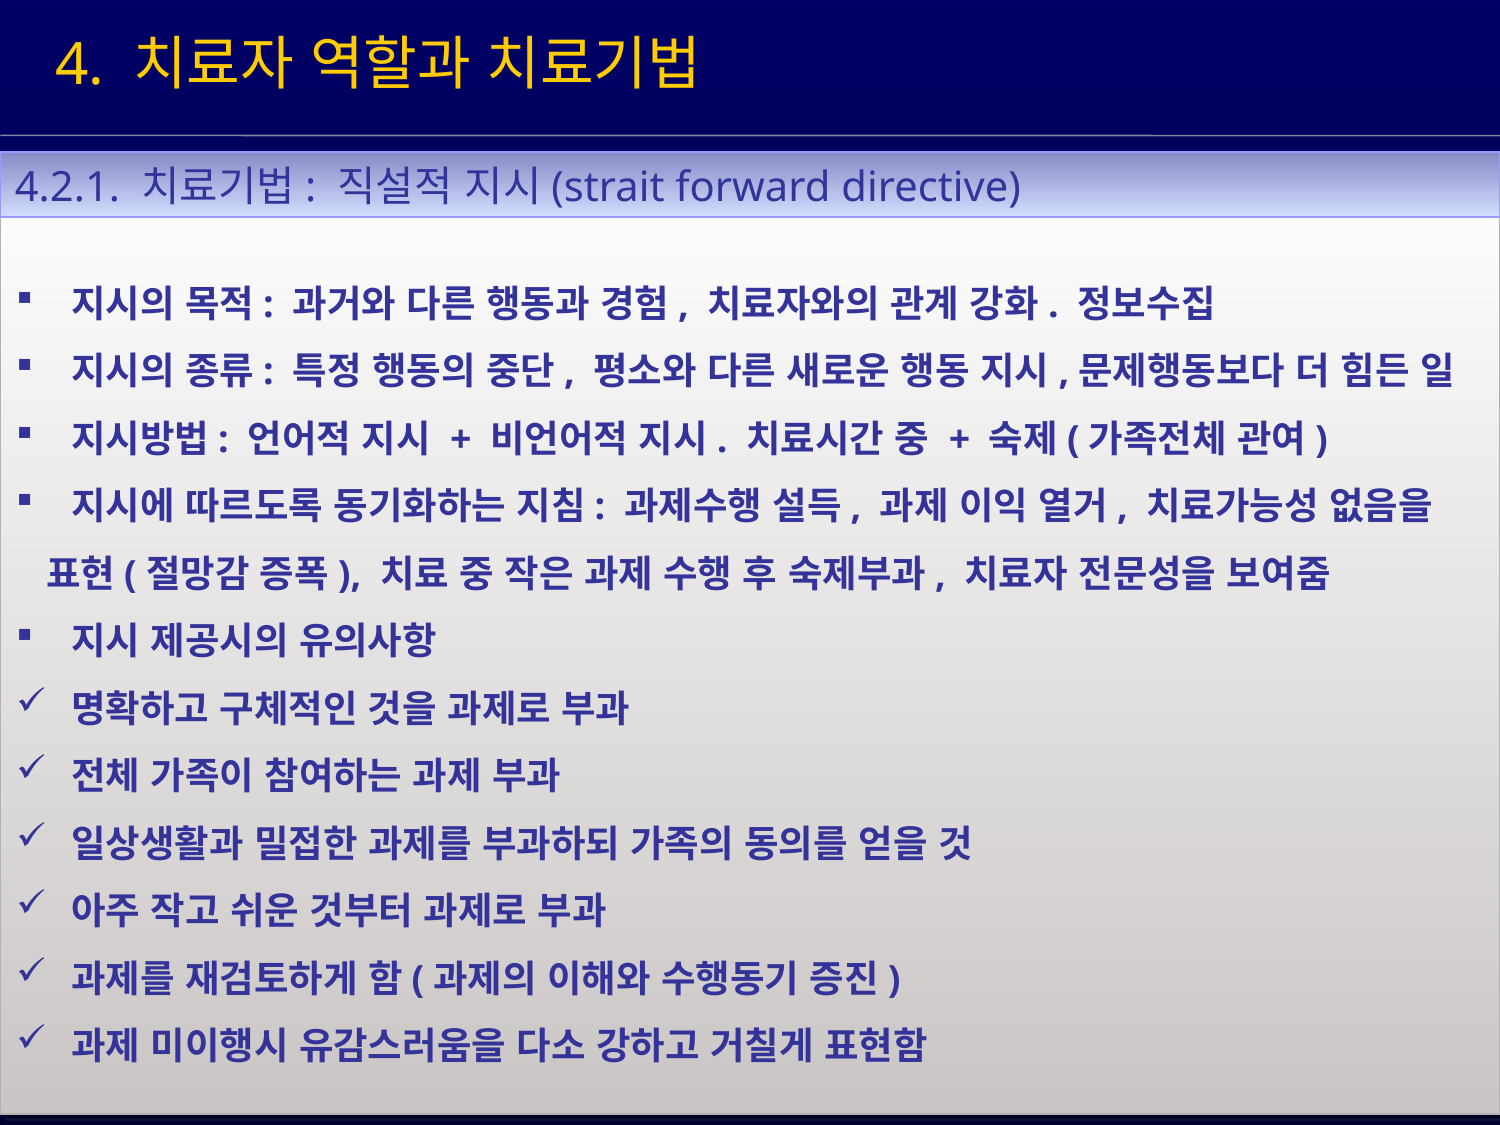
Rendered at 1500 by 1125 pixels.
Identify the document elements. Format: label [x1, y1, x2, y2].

text_box [0, 18, 1500, 1114]
